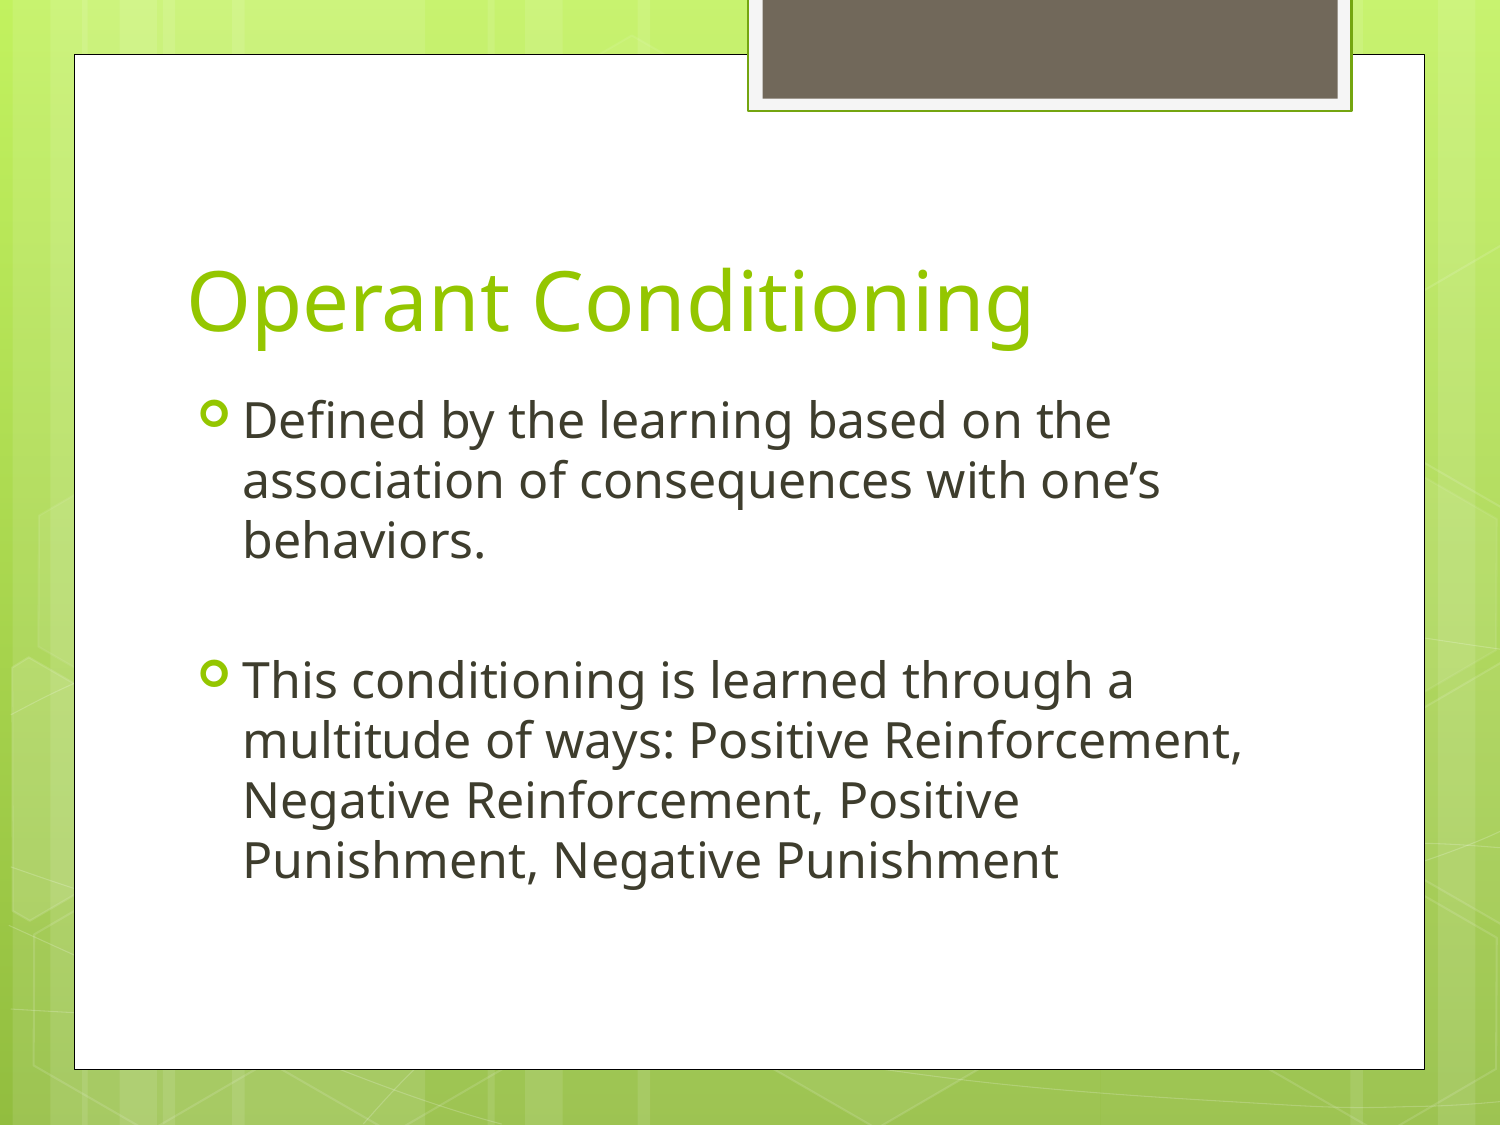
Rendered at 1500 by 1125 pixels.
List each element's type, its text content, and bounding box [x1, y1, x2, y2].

list Defined by the learning based on the association of consequences with one’s behaviors. This conditioning is learned through a multitude of ways: Positive Reinforcement, Negative Reinforcement, Positive Punishment, Negative Punishment [171, 381, 1283, 957]
title Operant Conditioning [171, 168, 1324, 357]
